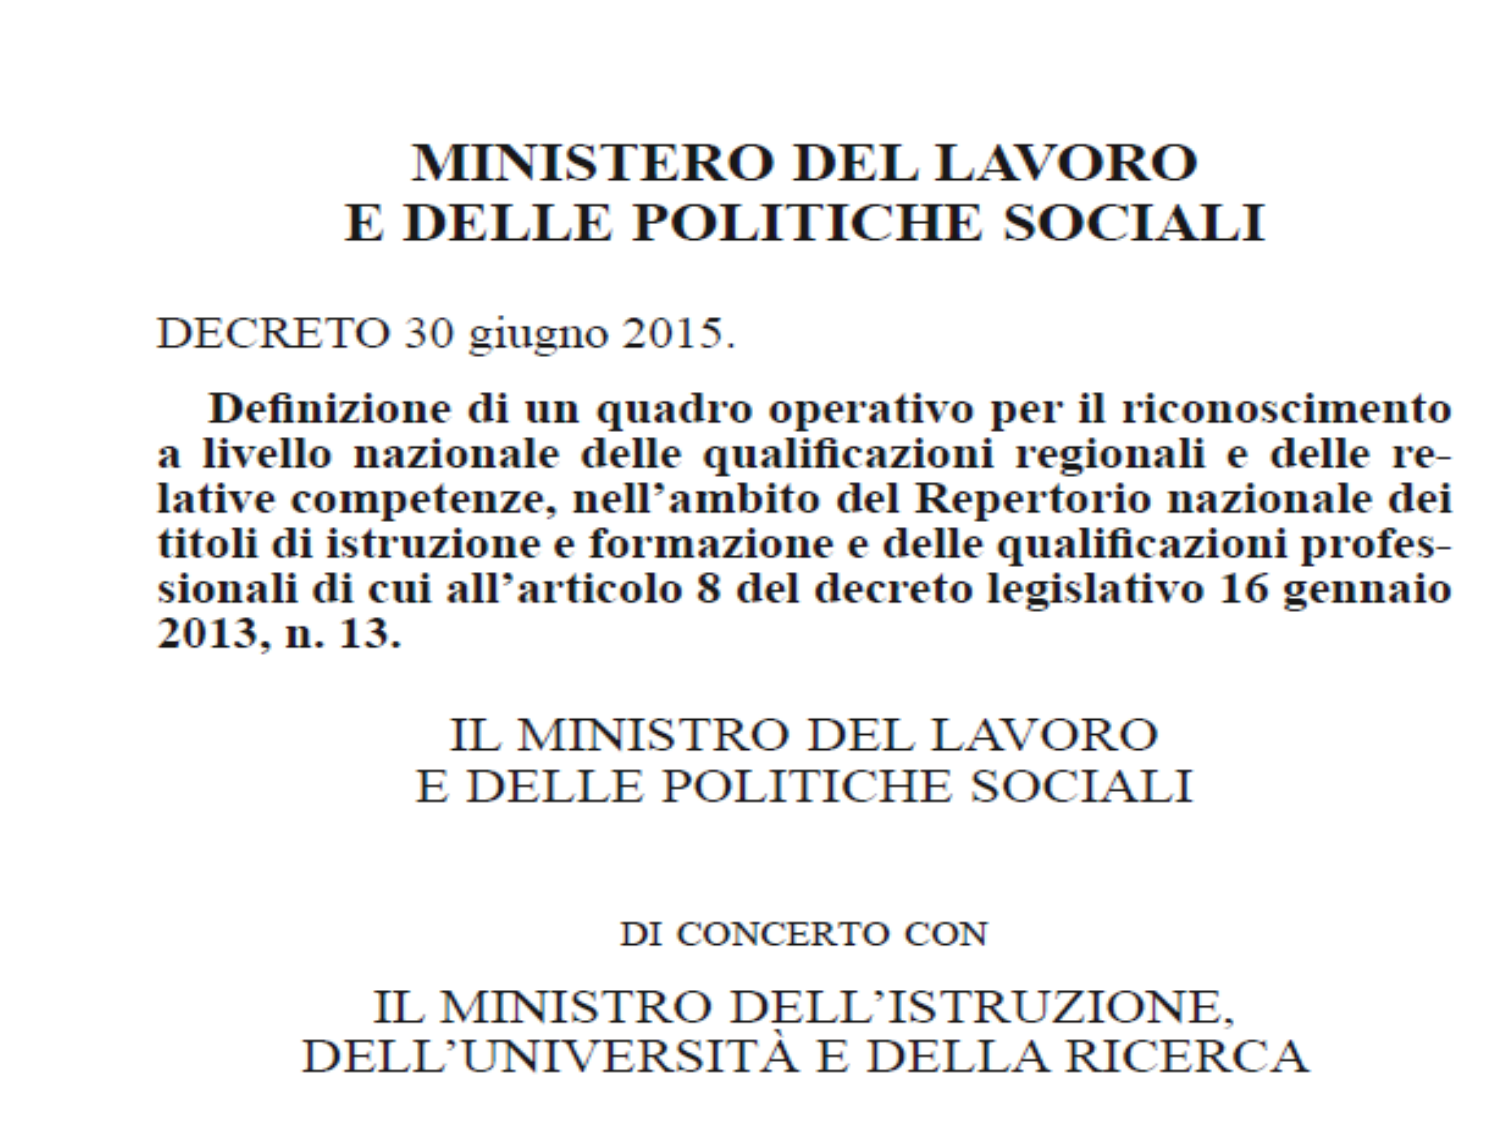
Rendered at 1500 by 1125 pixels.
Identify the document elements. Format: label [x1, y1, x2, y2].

list [23, 74, 1483, 1095]
